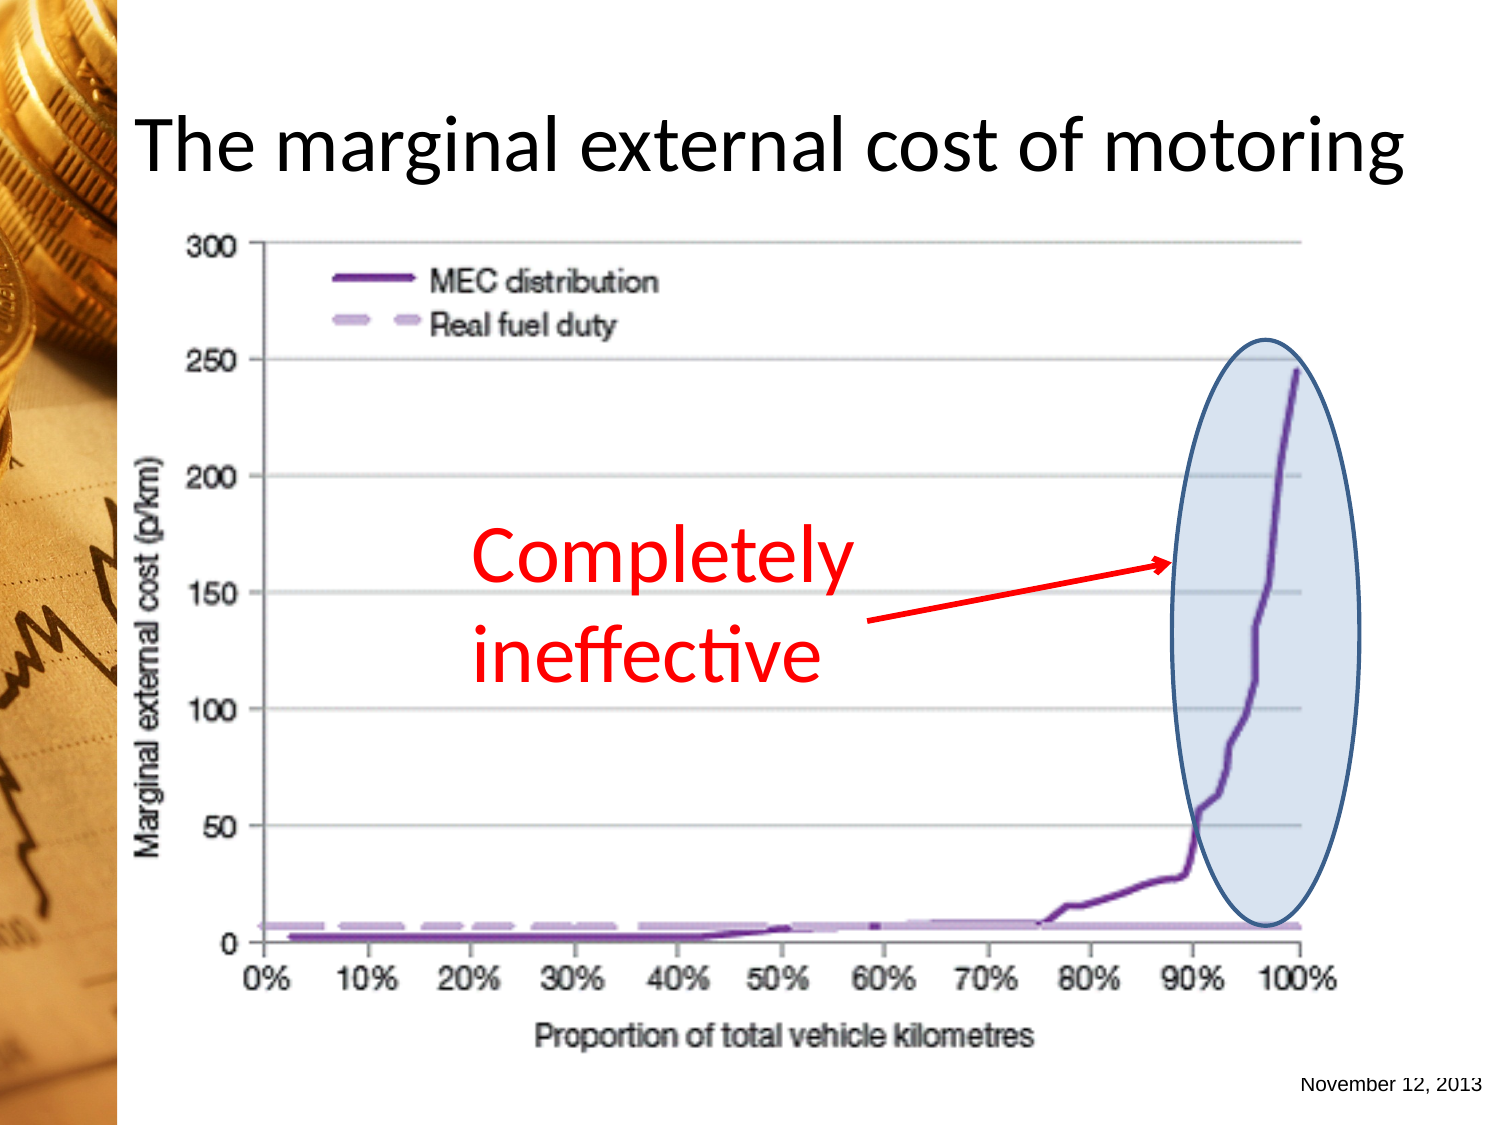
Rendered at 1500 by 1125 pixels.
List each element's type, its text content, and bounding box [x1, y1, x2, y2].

text_box The VUW-GEN Public Finance Debates November 12, 2013 [667, 1034, 1498, 1106]
picture [128, 210, 1490, 1079]
picture [0, 0, 118, 1125]
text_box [866, 562, 1173, 622]
title The marginal external cost of motoring [121, 45, 1425, 218]
